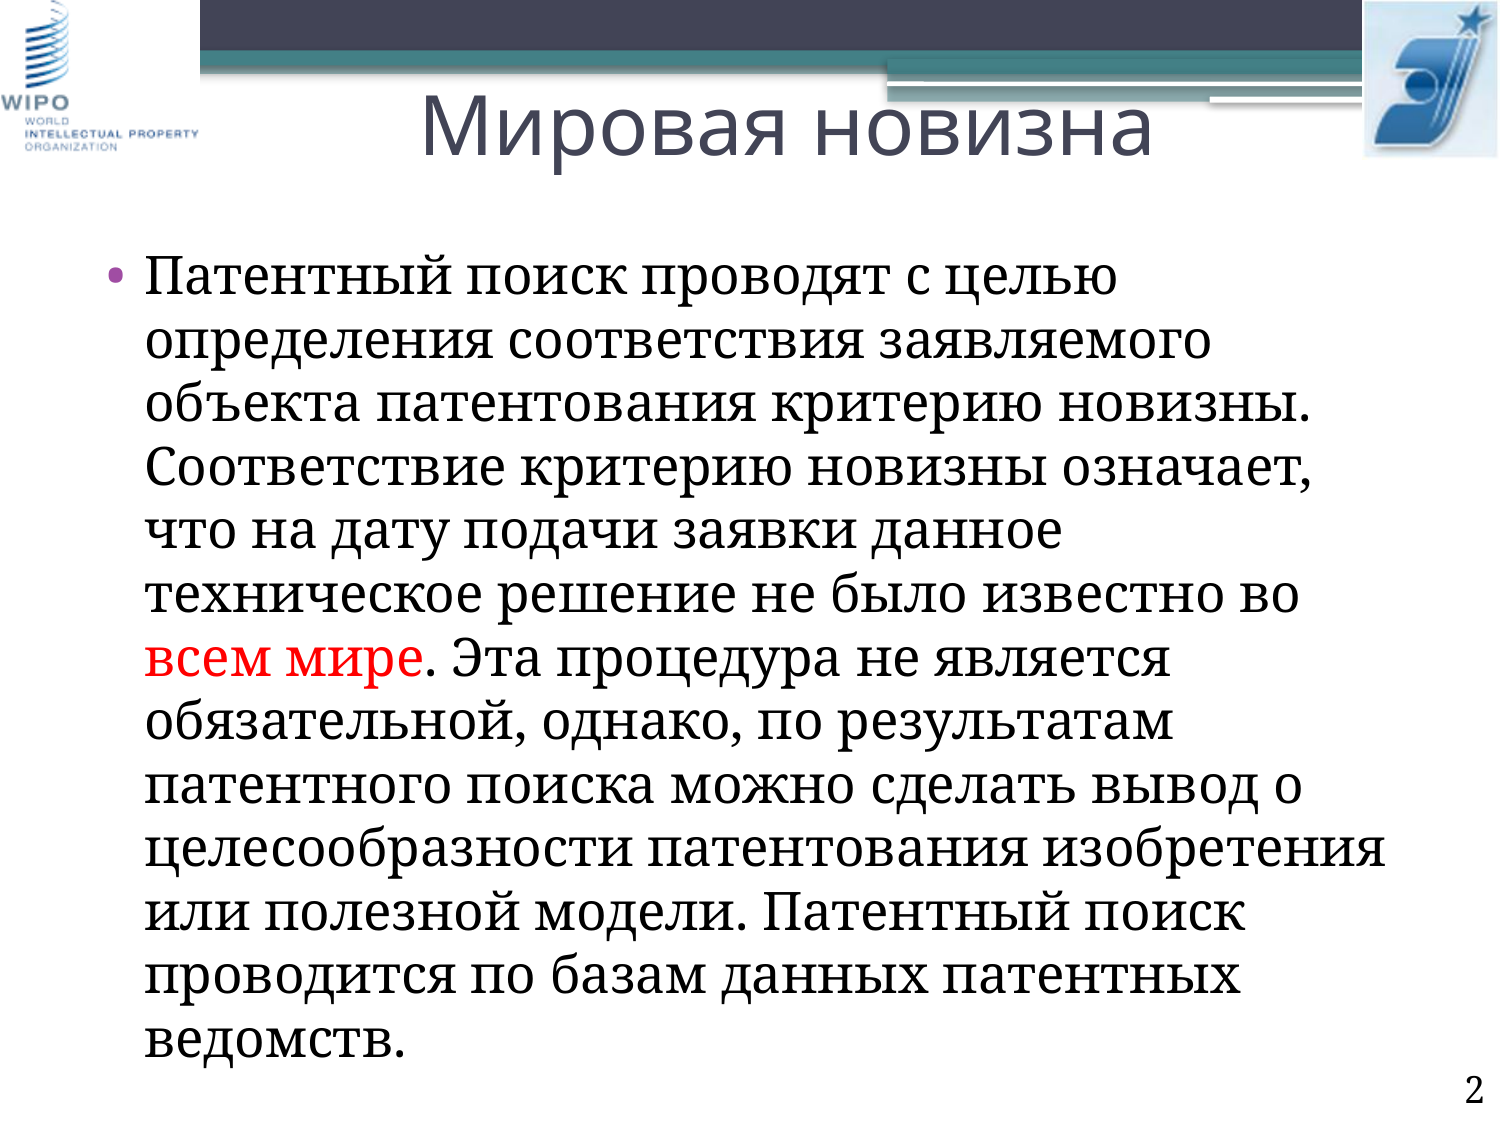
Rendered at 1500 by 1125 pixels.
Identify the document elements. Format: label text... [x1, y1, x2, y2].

list Патентный поиск проводят с целью определения соответствия заявляемого объекта патентования критерию новизны. Соответствие критерию новизны означает, что на дату подачи заявки данное техническое решение не было известно во всем мире. Эта процедура не является обязательной, однако, по результатам патентного поиска можно сделать вывод о целесообразности патентования изобретения или полезной модели. Патентный поиск проводится по базам данных патентных ведомств. [75, 234, 1425, 1079]
slide_number 2 [1374, 1064, 1500, 1125]
picture [1362, 0, 1500, 161]
picture [0, 0, 200, 153]
title Мировая новизна [75, 45, 1500, 200]
